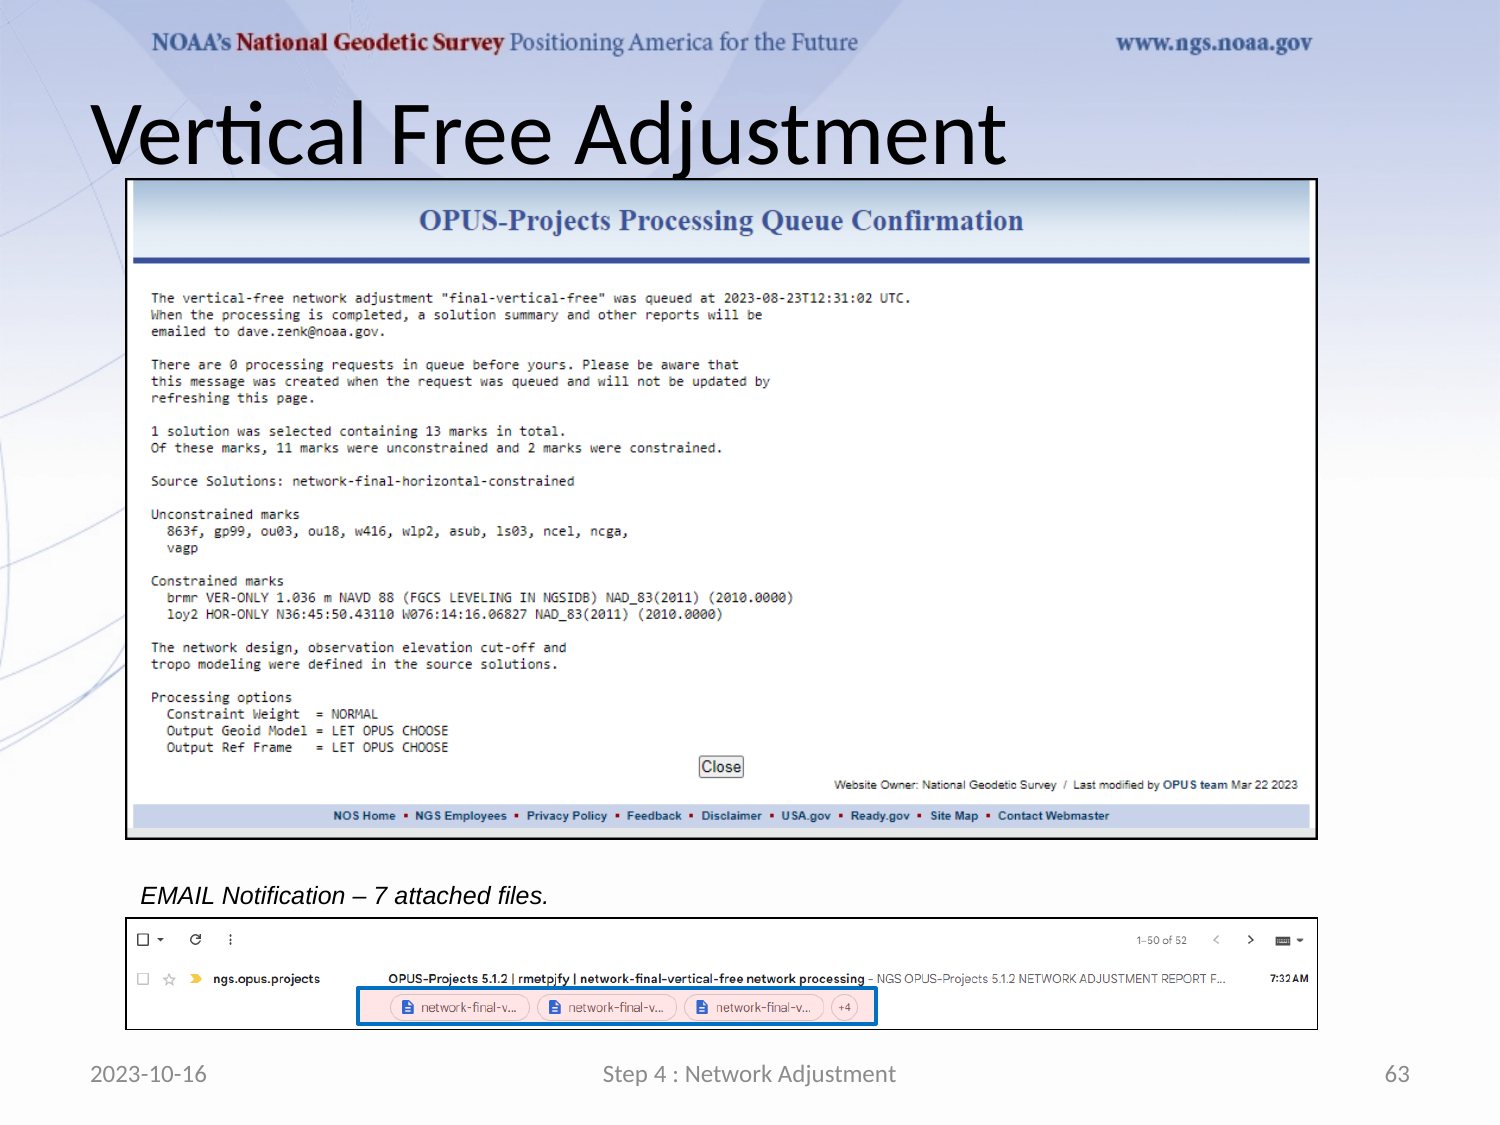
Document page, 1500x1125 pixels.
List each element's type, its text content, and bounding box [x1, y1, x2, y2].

text_box EMAIL Notification – 7 attached files. [125, 872, 580, 917]
slide_number 63 [1074, 1042, 1425, 1103]
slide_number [75, 1042, 425, 1103]
title Vertical Free Adjustment [74, 74, 1426, 181]
footer Step 4 : Network Adjustment [512, 1042, 988, 1103]
picture [0, 0, 1500, 1125]
